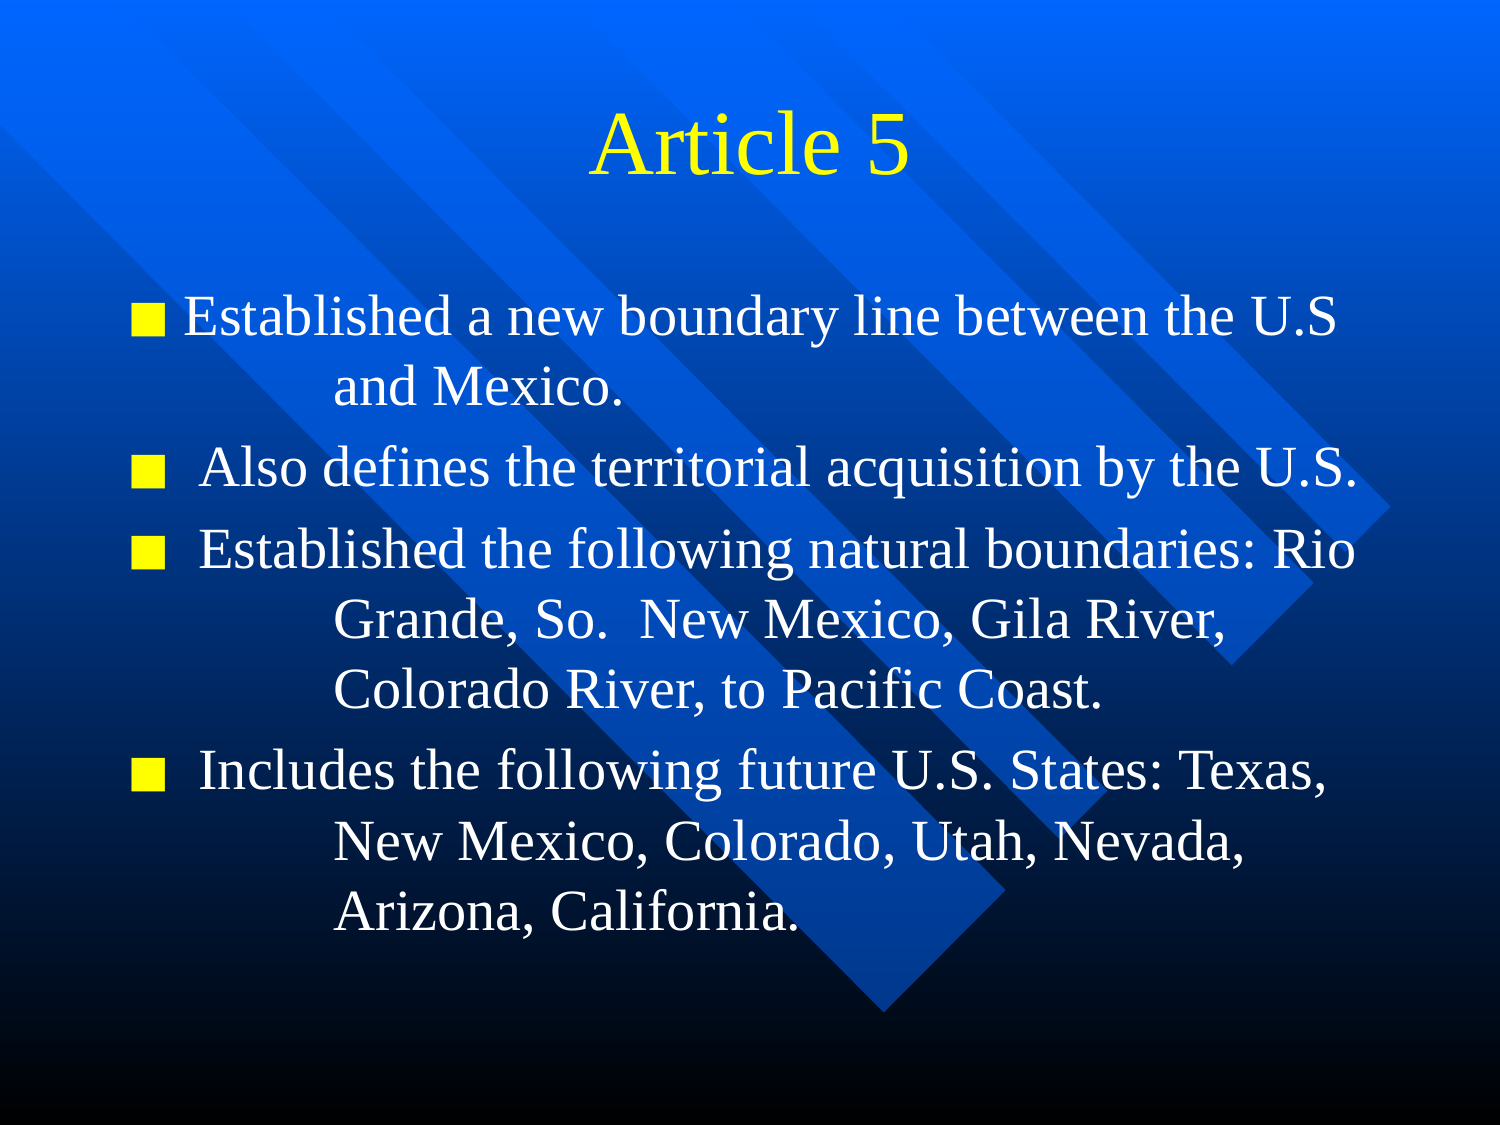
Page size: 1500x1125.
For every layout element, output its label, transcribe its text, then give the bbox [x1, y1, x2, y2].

title Article 5 [112, 37, 1388, 238]
list Established a new boundary line between the U.S and Mexico. Also defines the territorial acquisition by the U.S. Established the following natural boundaries: Rio Grande, So. New Mexico, Gila River, Colorado River, to Pacific Coast. Includes the following future U.S. States: Texas, New Mexico, Colorado, Utah, Nevada, Arizona, California. [112, 269, 1388, 1000]
